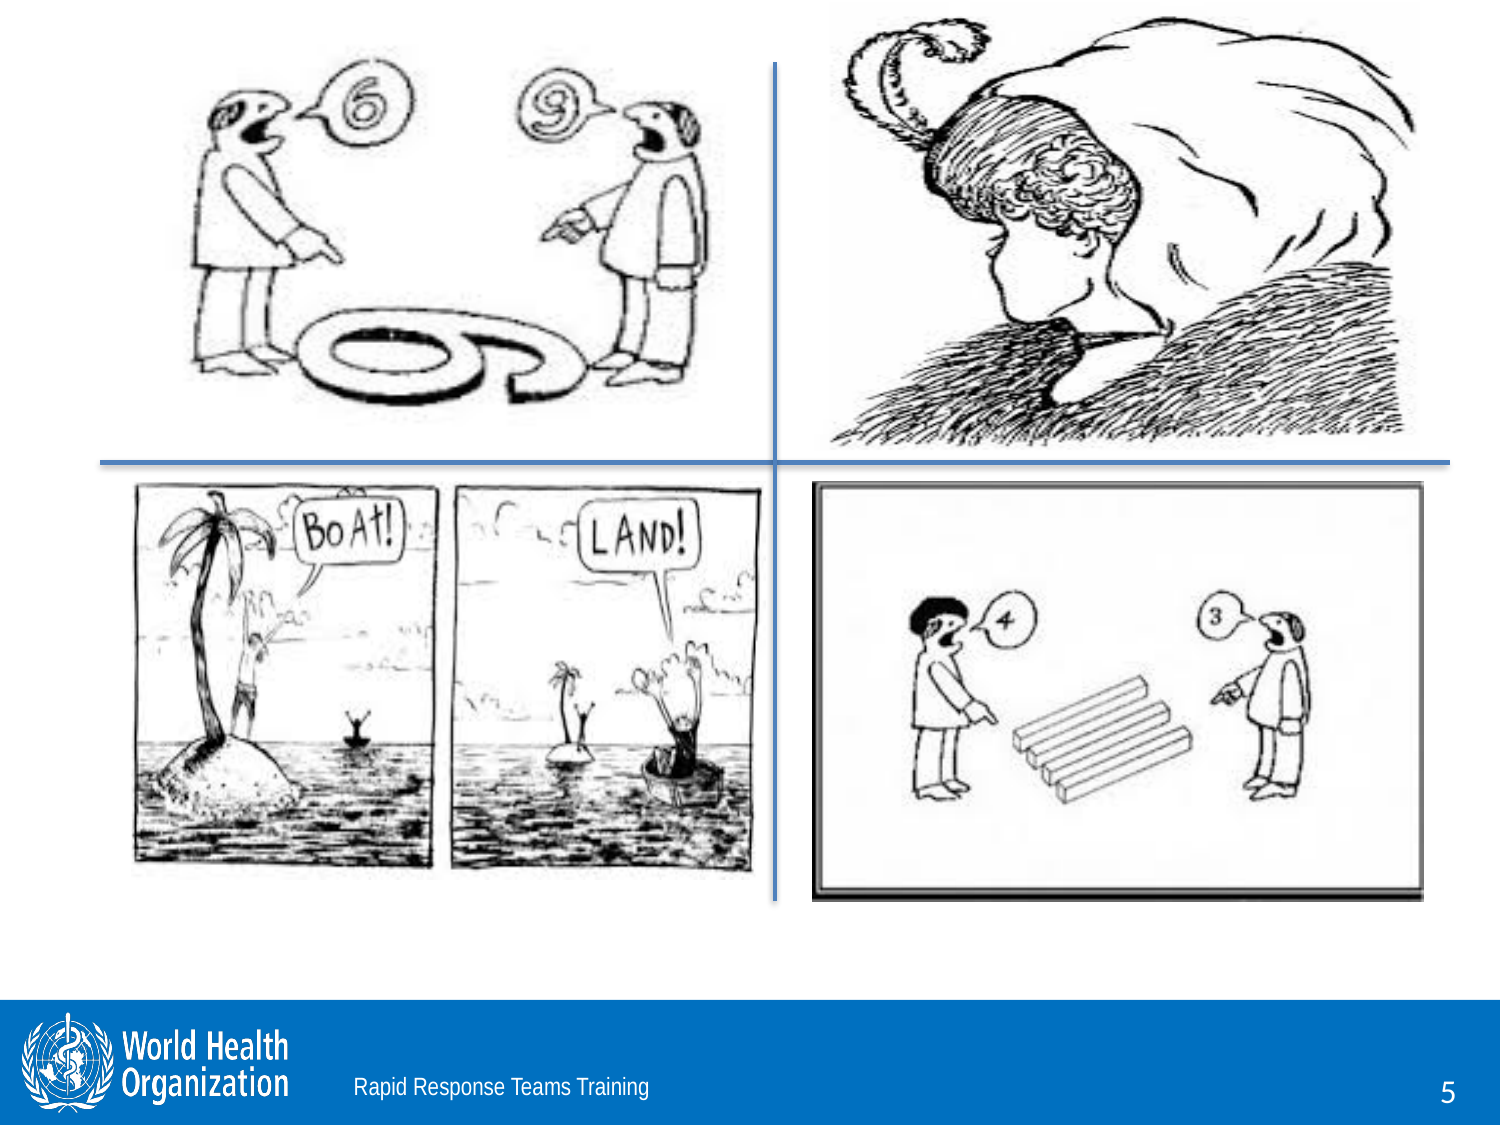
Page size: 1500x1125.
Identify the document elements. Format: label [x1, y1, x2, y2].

picture [131, 2, 766, 452]
picture [812, 481, 1424, 902]
picture [21, 1012, 288, 1113]
picture [808, 2, 1420, 452]
picture [131, 481, 766, 880]
